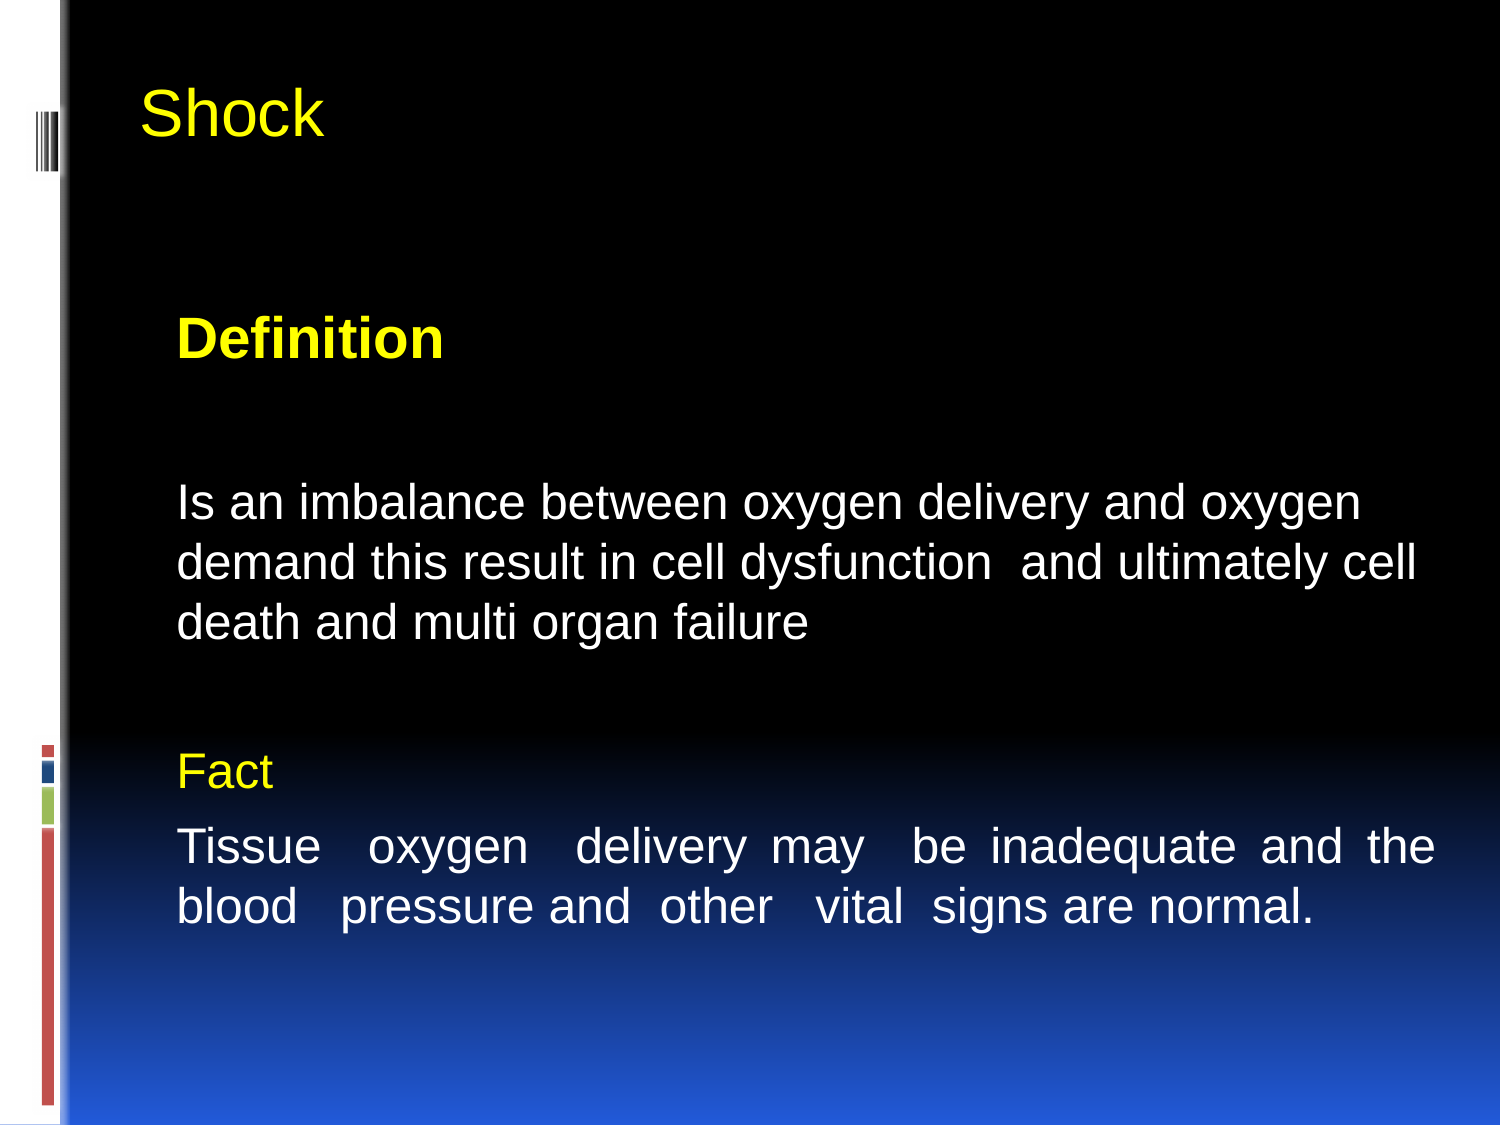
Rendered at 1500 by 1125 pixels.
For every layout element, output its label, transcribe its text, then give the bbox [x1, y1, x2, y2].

text_box Shock [113, 62, 359, 158]
list Definition Is an imbalance between oxygen delivery and oxygen demand this result in cell dysfunction and ultimately cell death and multi organ failure Fact Tissue oxygen delivery may be inadequate and the blood pressure and other vital signs are normal. [149, 292, 1476, 1125]
